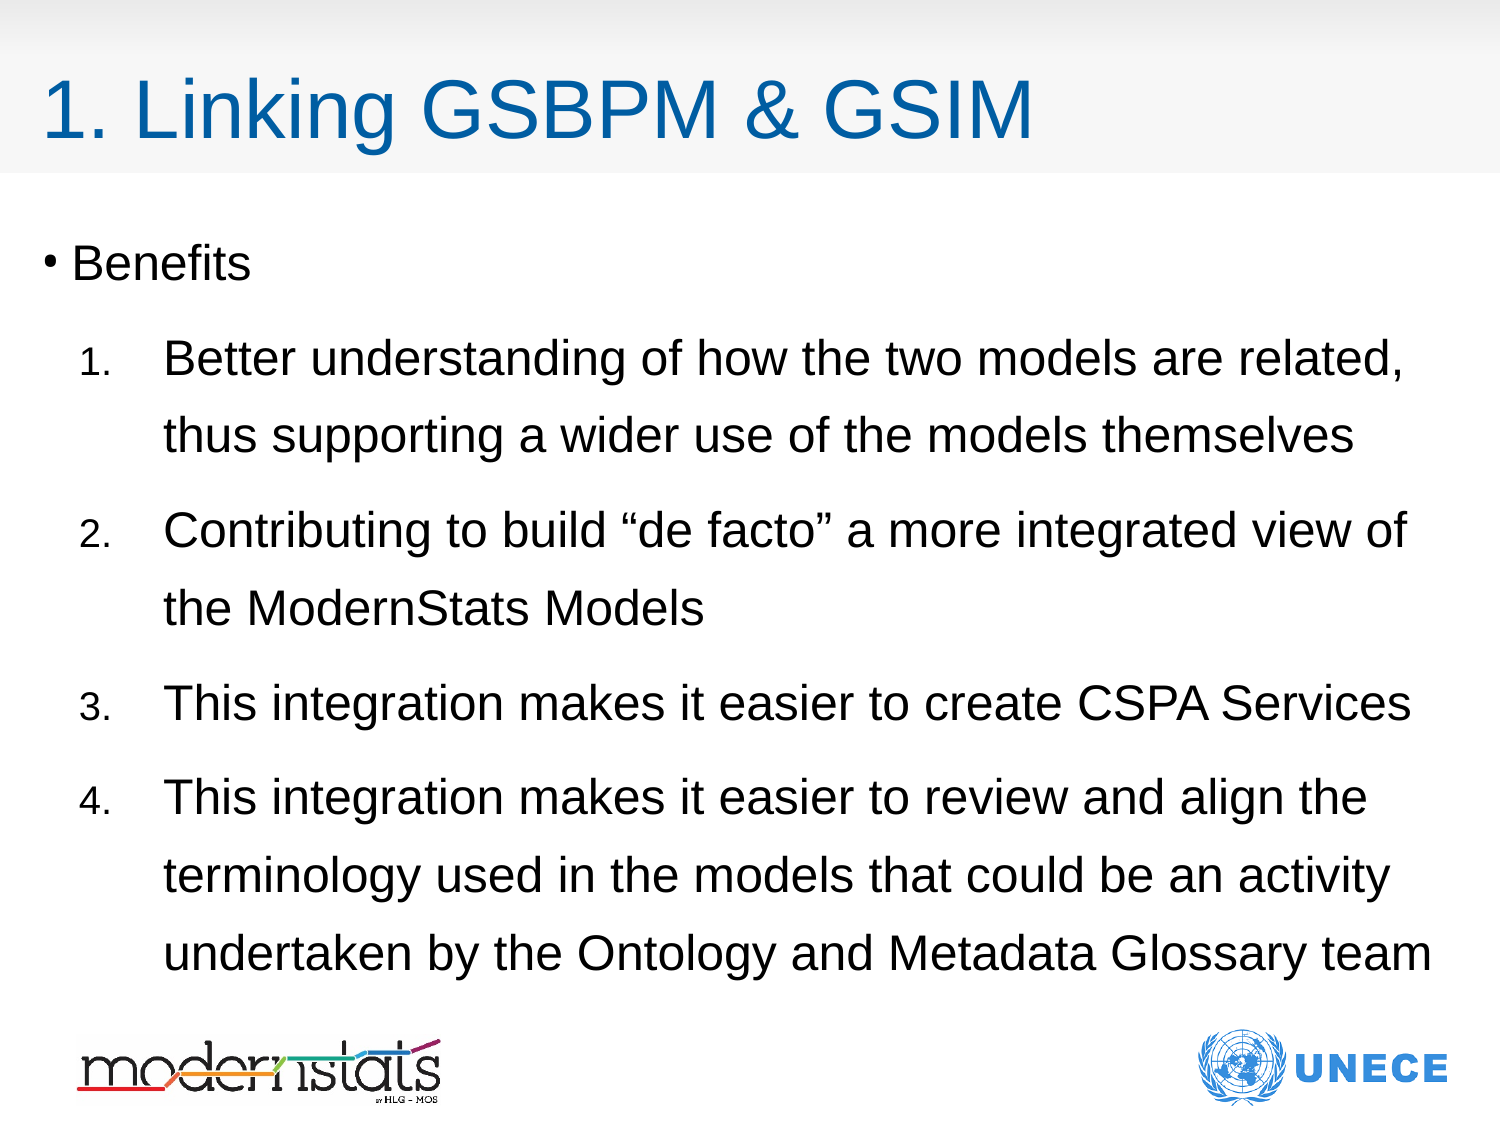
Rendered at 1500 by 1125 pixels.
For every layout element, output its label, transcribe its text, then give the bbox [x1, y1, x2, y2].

picture [76, 1034, 441, 1106]
title 1. Linking GSBPM & GSIM [41, 33, 1459, 157]
picture [1198, 1030, 1447, 1106]
list Benefits Better understanding of how the two models are related, thus supporting a wider use of the models themselves Contributing to build “de facto” a more integrated view of the ModernStats Models This integration makes it easier to create CSPA Services This integration makes it easier to review and align the terminology used in the models that could be an activity undertaken by the Ontology and Metadata Glossary team [41, 212, 1459, 1030]
